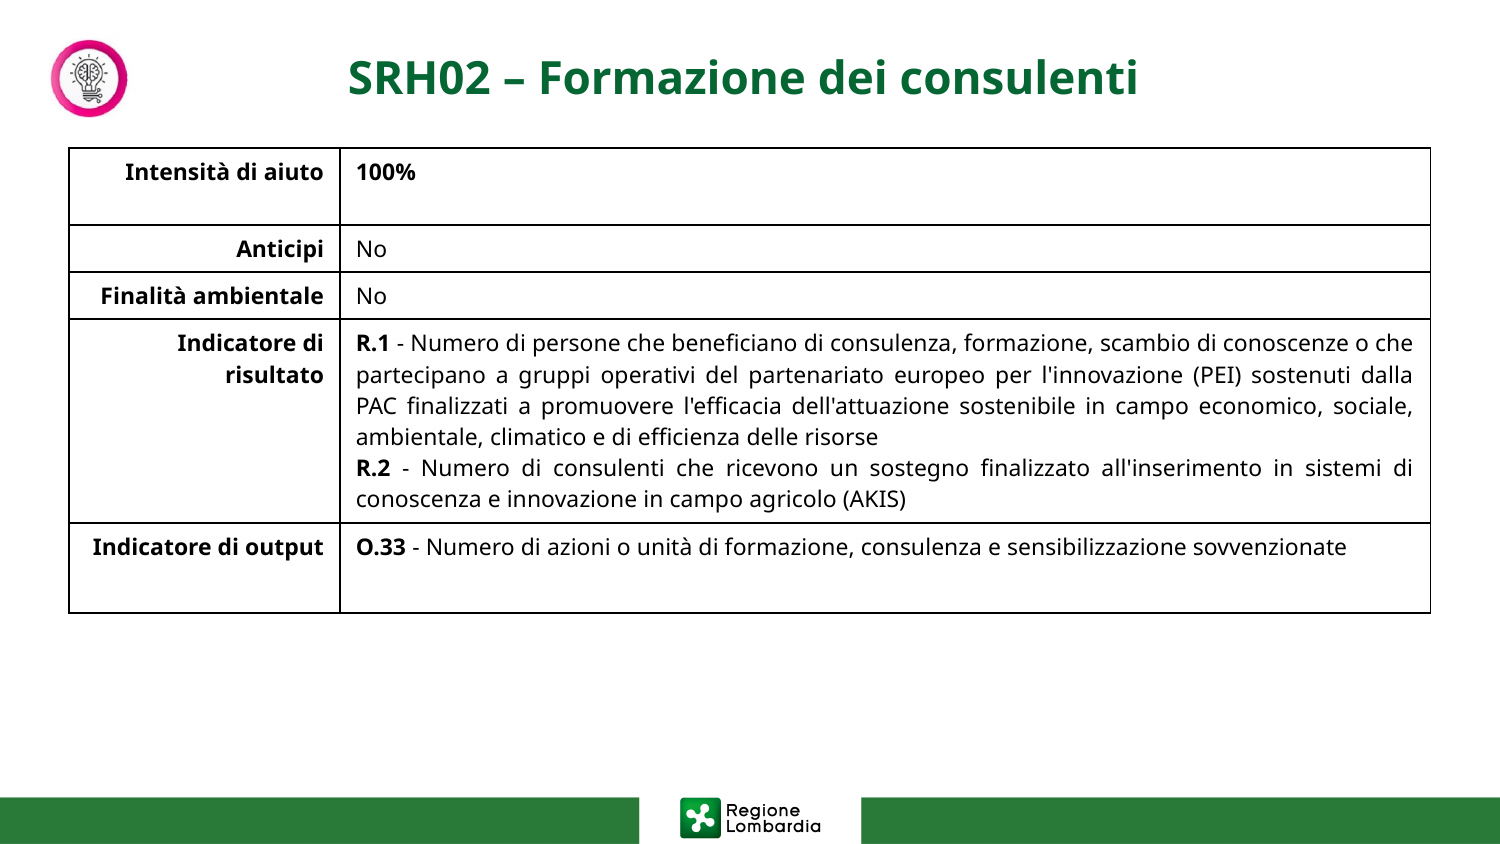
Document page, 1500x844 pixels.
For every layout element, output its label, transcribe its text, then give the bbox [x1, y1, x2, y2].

table_cell Indicatore di risultato [70, 320, 339, 522]
table_cell No [341, 273, 1430, 318]
picture [0, 0, 1500, 844]
table_cell No [341, 226, 1430, 271]
text_box SRH02 – Formazione dei consulenti [112, 22, 1388, 131]
table_header Intensità di aiuto [70, 149, 339, 224]
table_cell Anticipi [70, 226, 339, 271]
table_cell Indicatore di output [70, 524, 339, 612]
table_cell Finalità ambientale [70, 273, 339, 318]
table_header 100% [341, 149, 1430, 224]
table_cell O.33 - Numero di azioni o unità di formazione, consulenza e sensibilizzazione sovvenzionate [341, 524, 1430, 612]
table_cell R.1 - Numero di persone che beneficiano di consulenza, formazione, scambio di conoscenze o che partecipano a gruppi operativi del partenariato europeo per l'innovazione (PEI) sostenuti dalla PAC finalizzati a promuovere l'efficacia dell'attuazione sostenibile in campo economico, sociale, ambientale, climatico e di efficienza delle risorse R.2 - Numero di consulenti che ricevono un sostegno finalizzato all'inserimento in sistemi di conoscenza e innovazione in campo agricolo (AKIS) [341, 320, 1430, 522]
